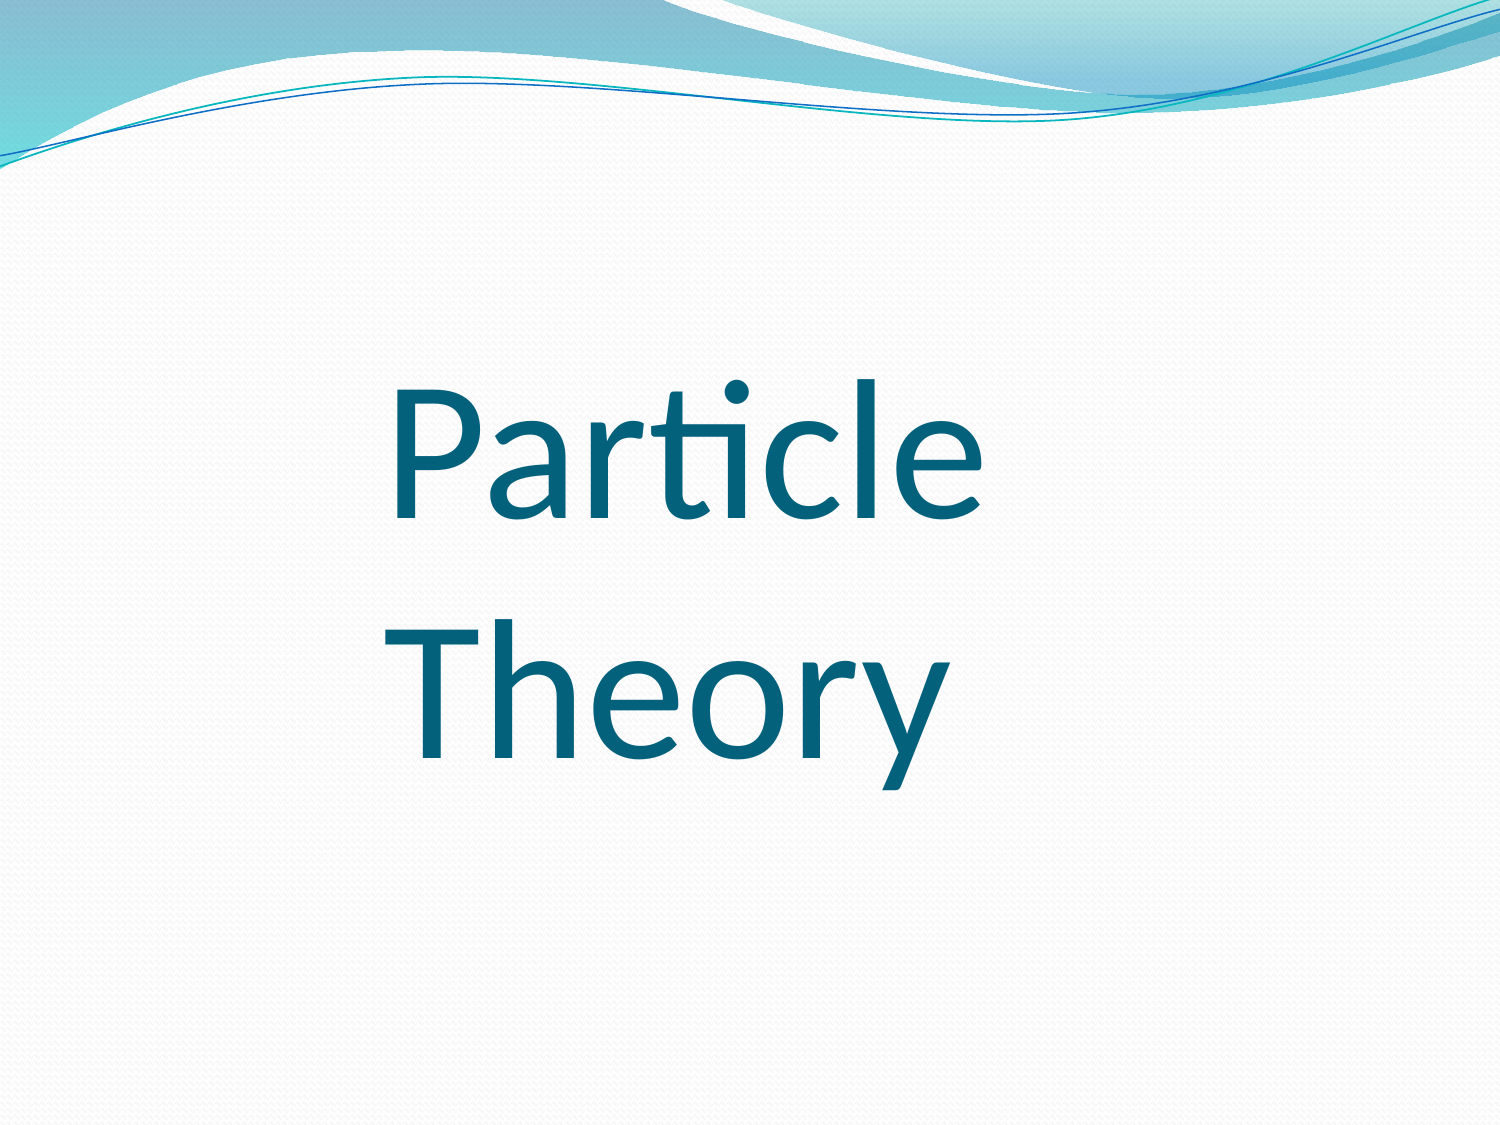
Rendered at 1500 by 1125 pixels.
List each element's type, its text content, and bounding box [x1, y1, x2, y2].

title Particle Theory [383, 515, 1081, 799]
